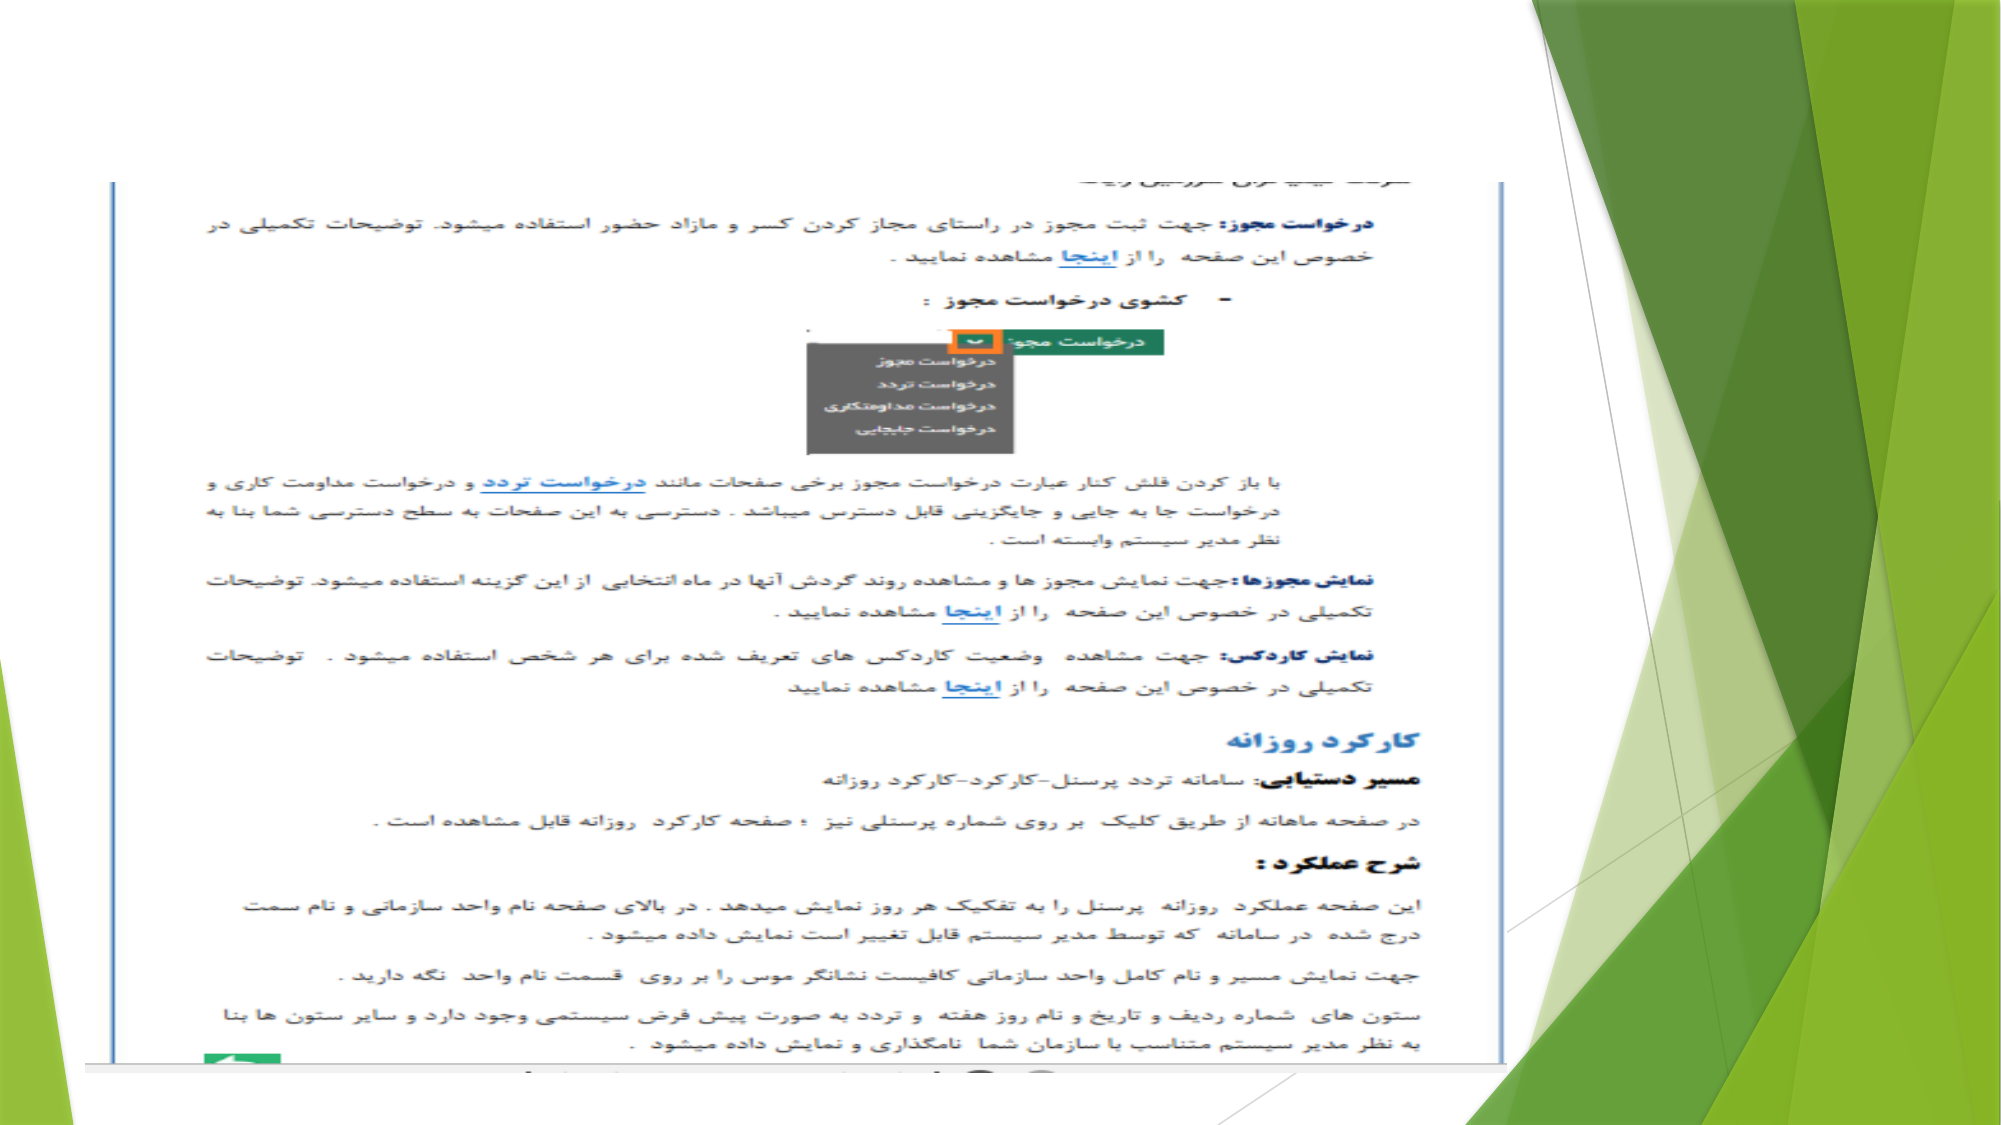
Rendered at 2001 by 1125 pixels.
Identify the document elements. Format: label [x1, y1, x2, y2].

list [84, 182, 1508, 1073]
